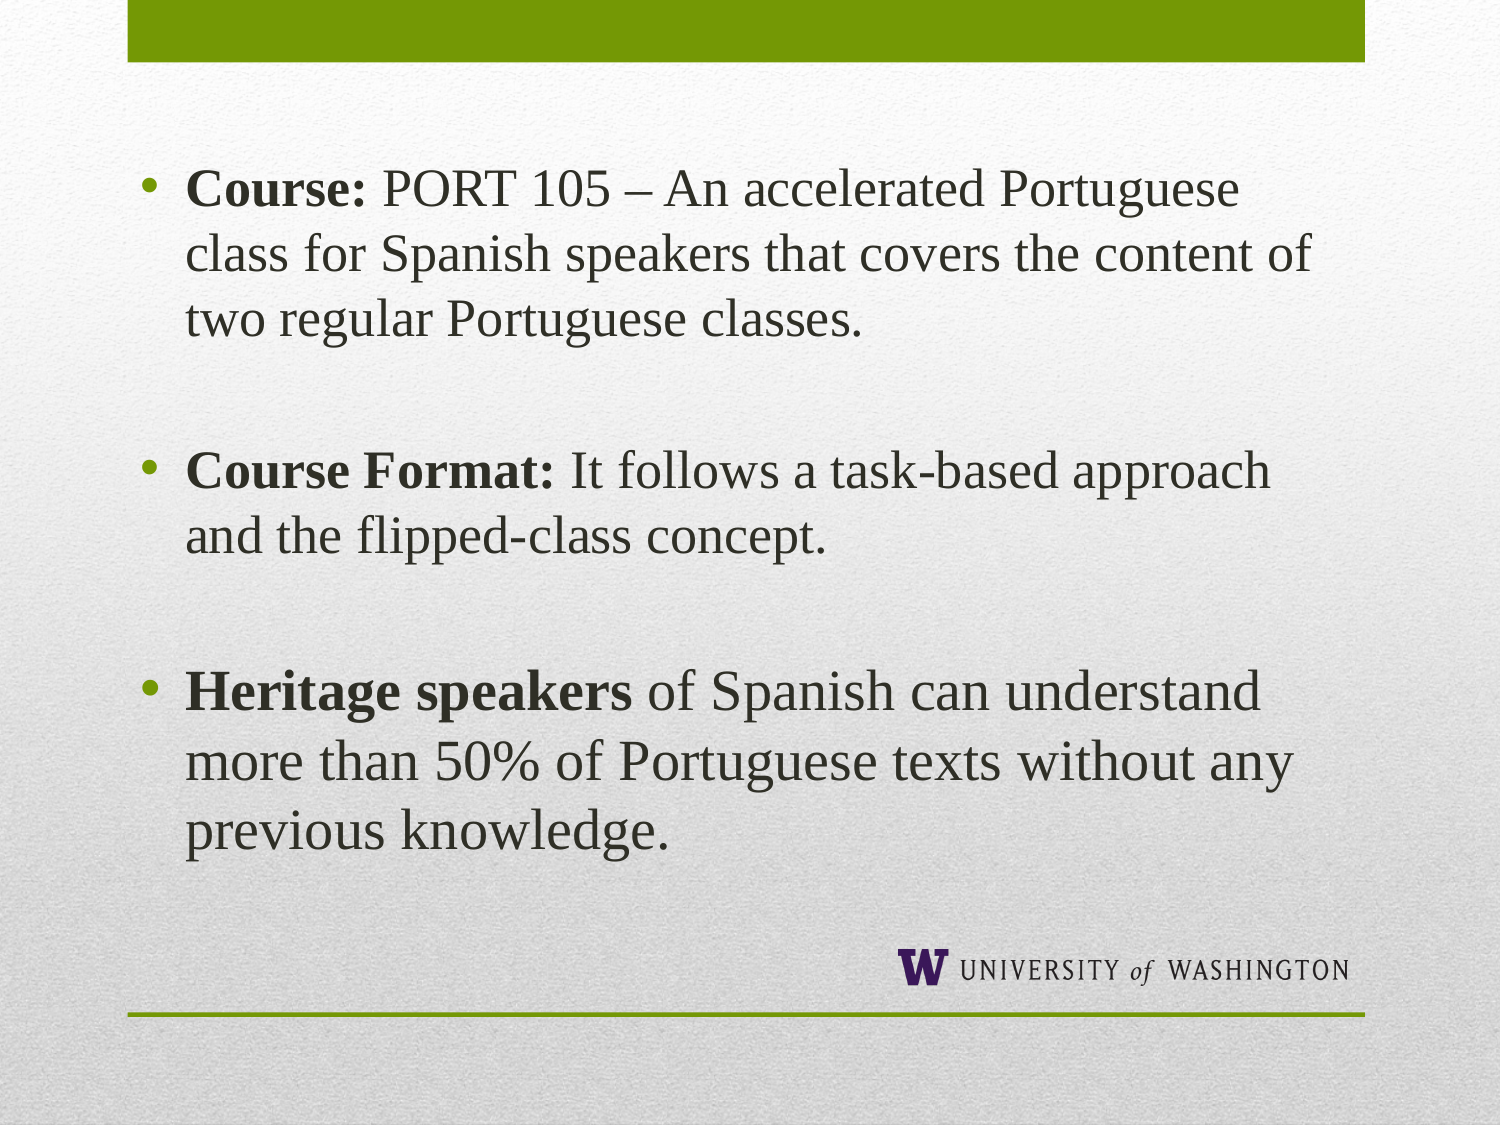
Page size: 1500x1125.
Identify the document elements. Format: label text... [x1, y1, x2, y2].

list Course: PORT 105 – An accelerated Portuguese class for Spanish speakers that covers the content of two regular Portuguese classes. Course Format: It follows a task-based approach and the flipped-class concept. Heritage speakers of Spanish can understand more than 50% of Portuguese texts without any previous knowledge. [125, 112, 1363, 1059]
picture [897, 949, 1349, 986]
